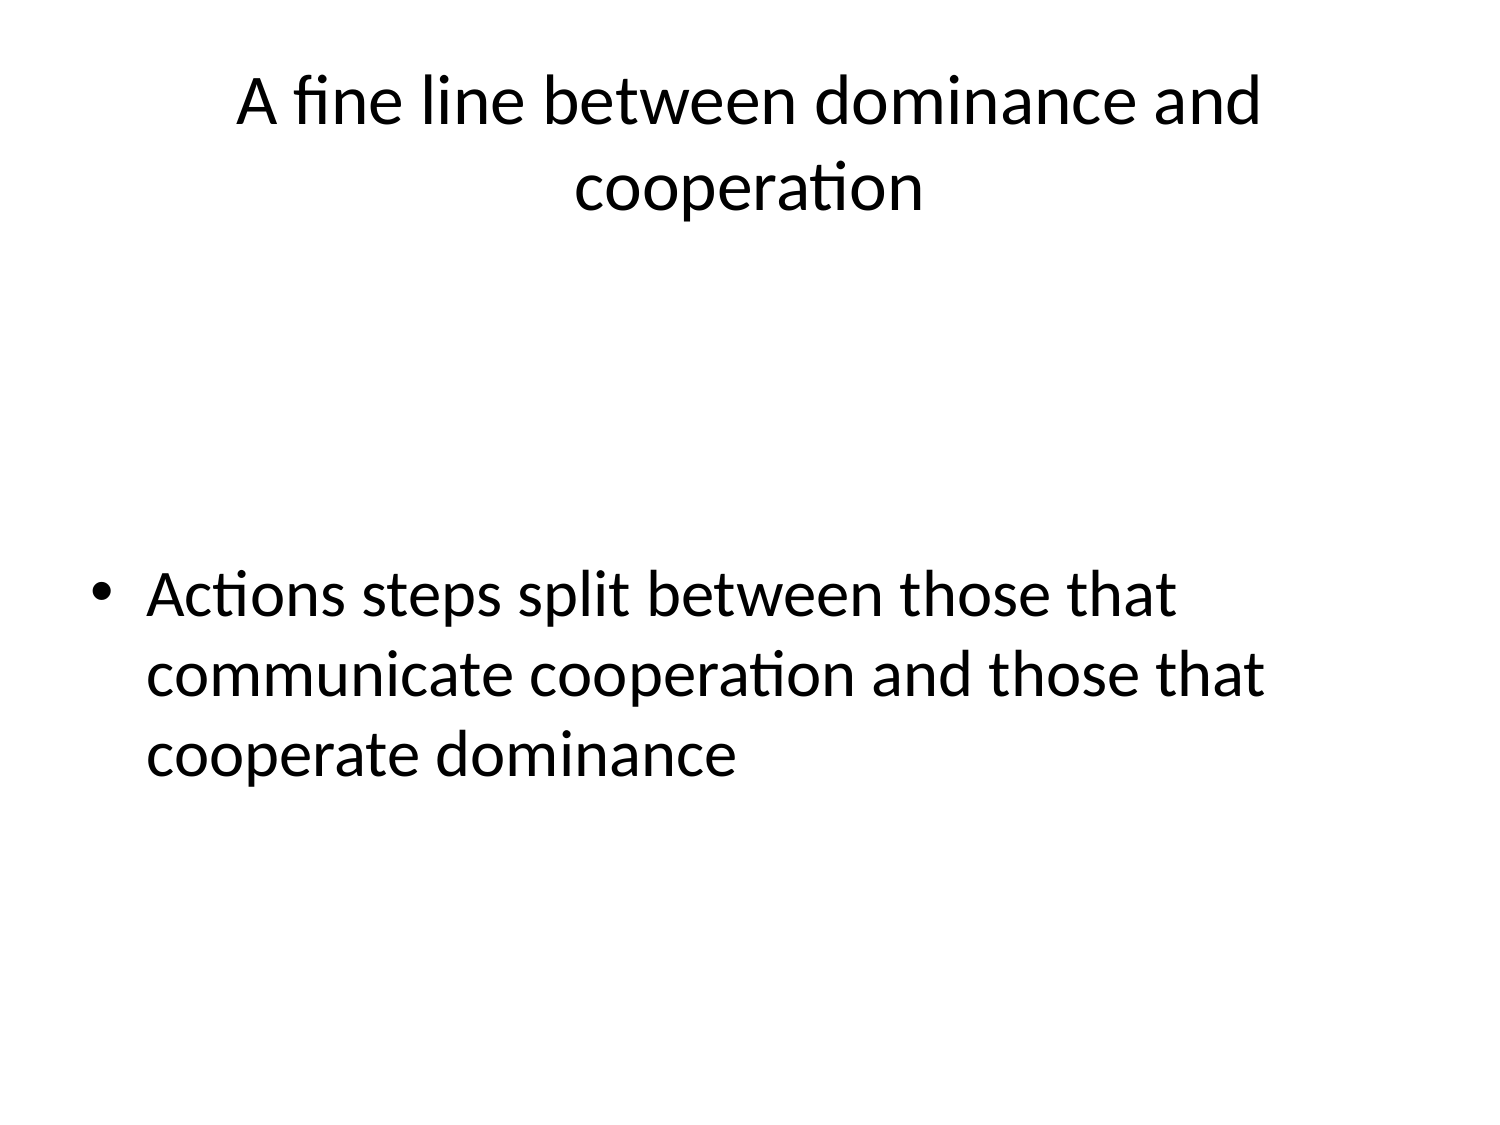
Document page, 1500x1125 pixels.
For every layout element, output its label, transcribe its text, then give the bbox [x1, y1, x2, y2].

list Actions steps split between those that communicate cooperation and those that cooperate dominance [75, 262, 1425, 1005]
title A fine line between dominance and cooperation [75, 45, 1425, 233]
